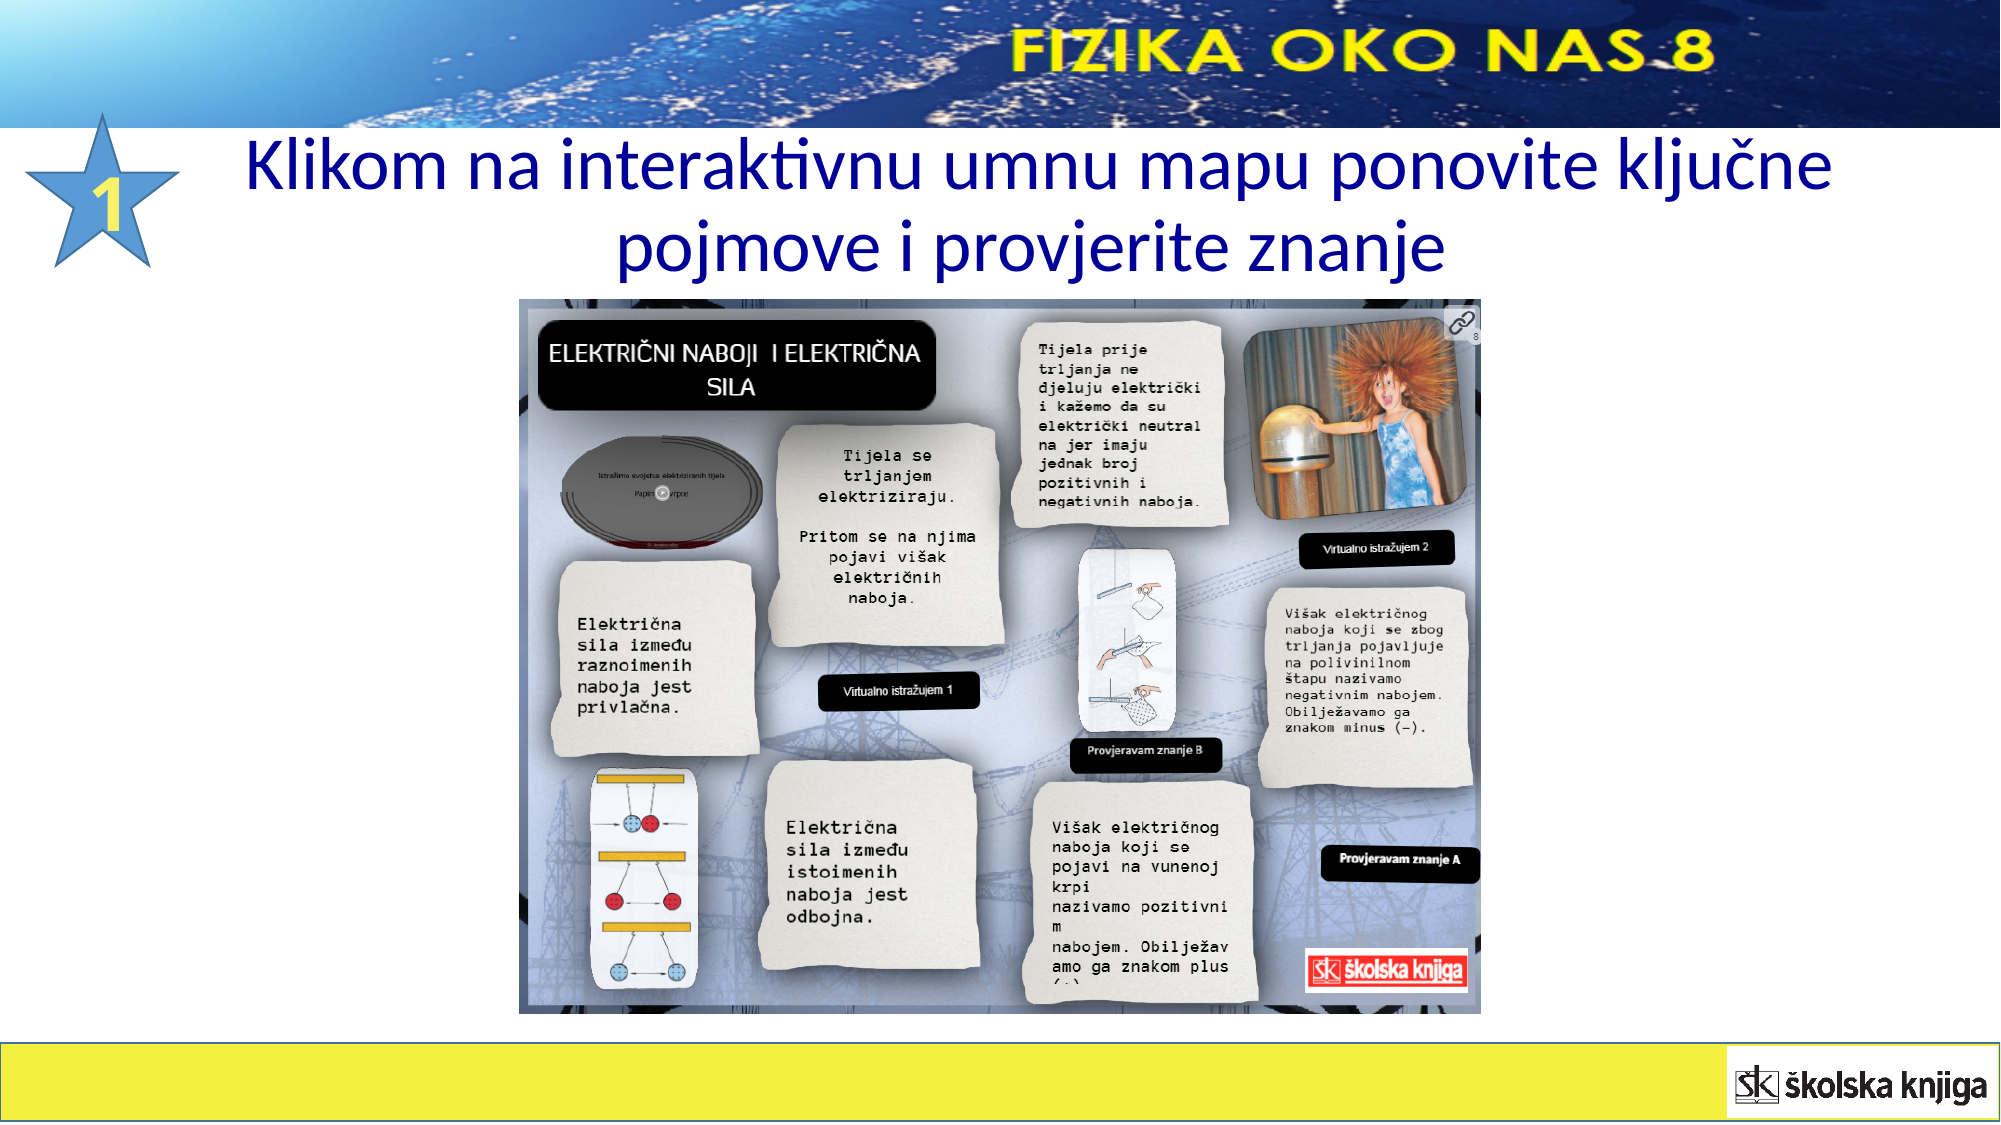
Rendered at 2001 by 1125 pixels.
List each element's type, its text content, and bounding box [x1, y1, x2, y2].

title Klikom na interaktivnu umnu mapu ponovite ključne pojmove i provjerite znanje [217, 135, 1863, 278]
text_box 1 [24, 111, 181, 269]
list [519, 299, 1481, 1014]
picture [0, 0, 2000, 128]
picture [1727, 1046, 1998, 1118]
